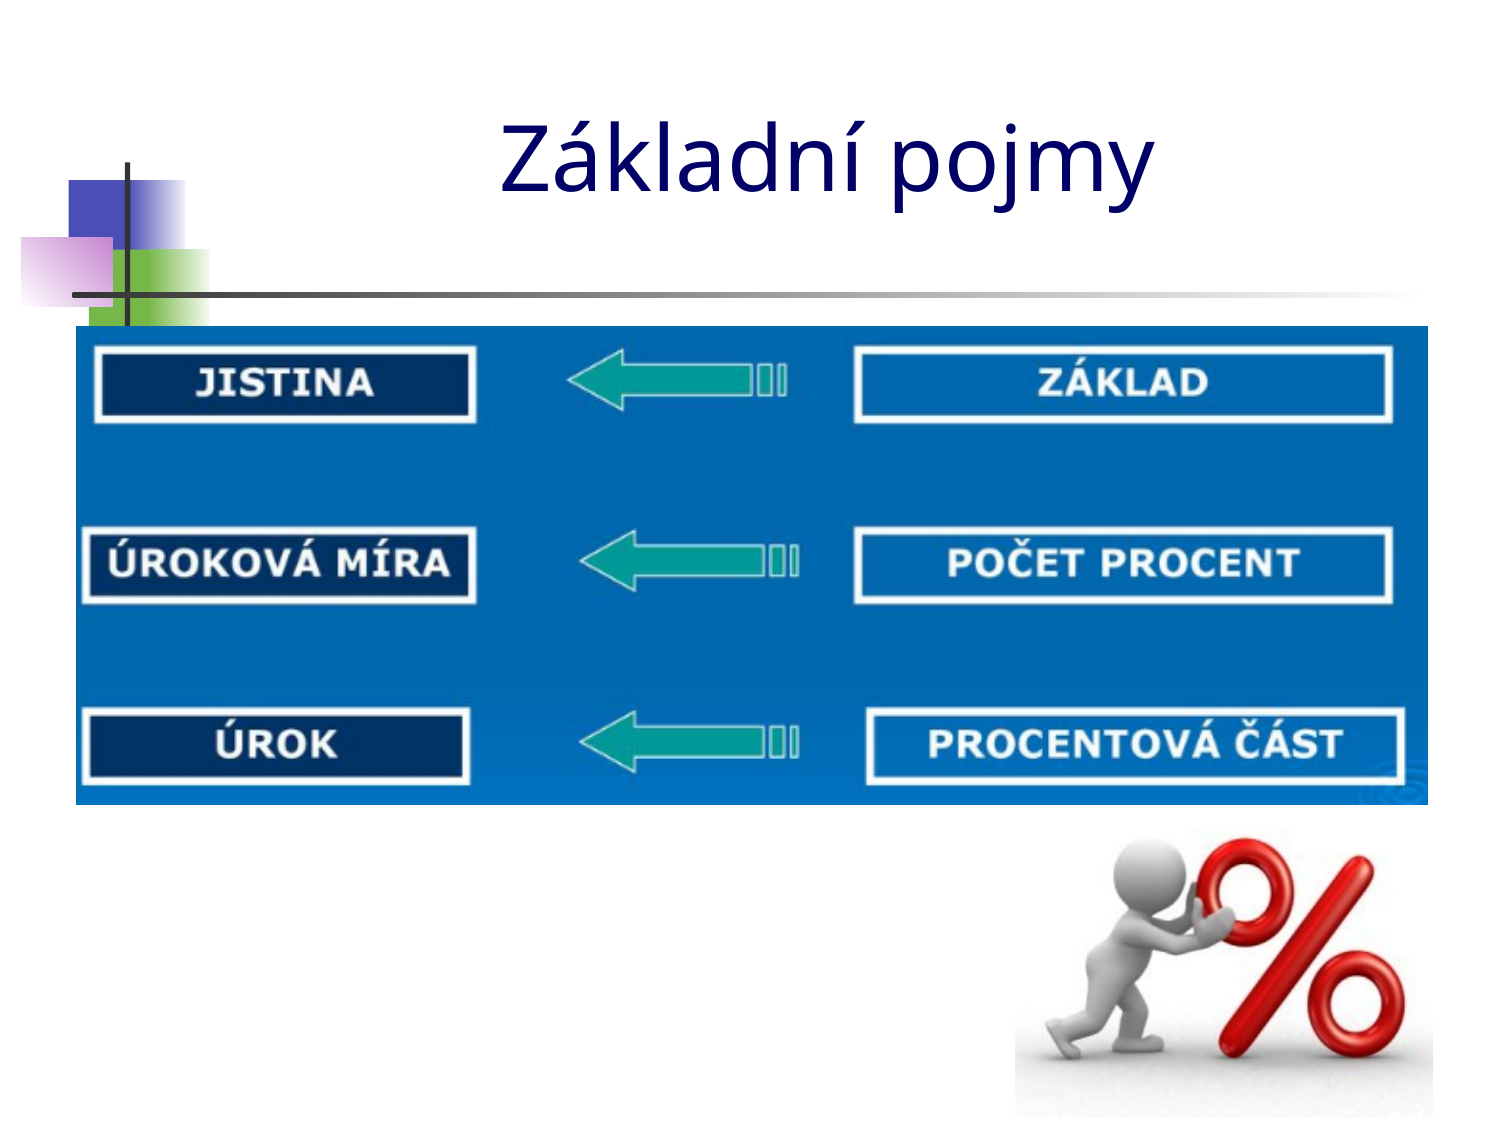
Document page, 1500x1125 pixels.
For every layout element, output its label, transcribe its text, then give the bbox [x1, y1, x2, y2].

title Základní pojmy [188, 34, 1468, 276]
picture [76, 326, 1433, 1118]
